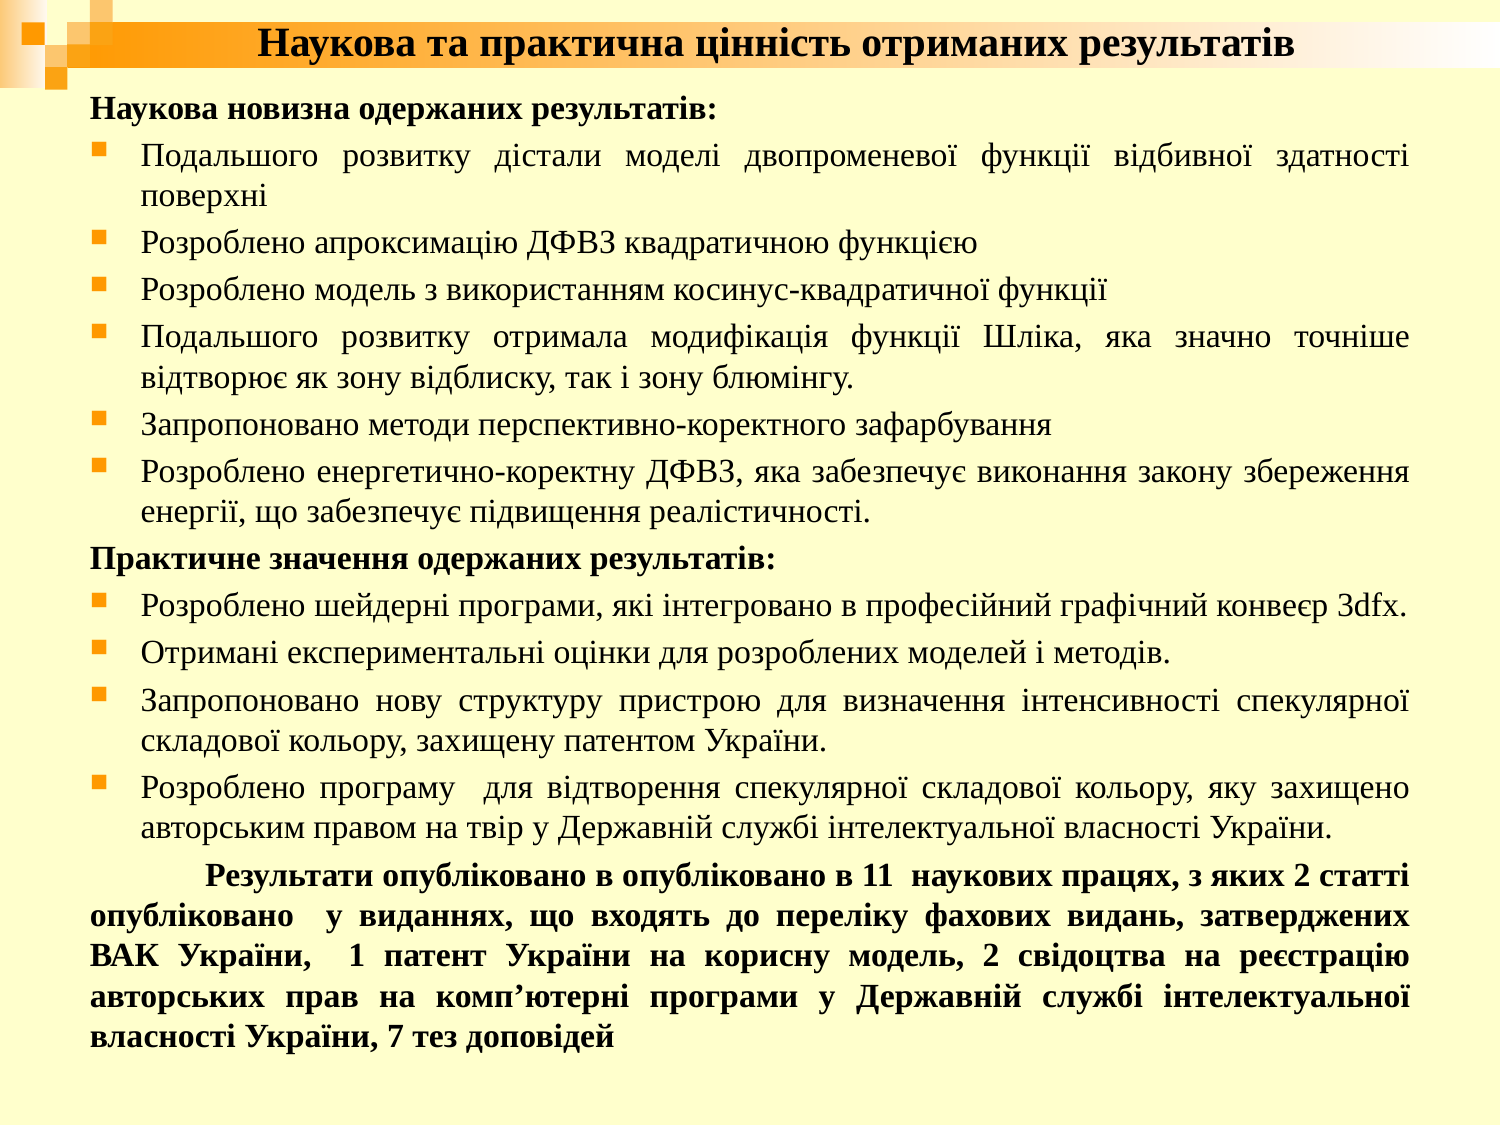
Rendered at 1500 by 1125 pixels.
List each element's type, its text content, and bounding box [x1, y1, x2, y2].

text_box Наукова та практична цінність отриманих результатів [53, 7, 1500, 65]
text_box Наукова новизна одержаних результатів: Подальшого розвитку дістали моделі двопроменевої функції відбивної здатності поверхні Розроблено апроксимацію ДФВЗ квадратичною функцією Розроблено модель з використанням косинус-квадратичної функції Подальшого розвитку отримала модифікація функції Шліка, яка значно точніше відтворює як зону відблиску, так і зону блюмінгу. Запропоновано методи перспективно-коректного зафарбування Розроблено енергетично-коректну ДФВЗ, яка забезпечує виконання закону збереження енергії, що забезпечує підвищення реалістичності. Практичне значення одержаних результатів: Розроблено шейдерні програми, які інтегровано в професійний графічний конвеєр 3dfx. Отримані експериментальні оцінки для розроблених моделей і методів. Запропоновано нову структуру пристрою для визначення інтенсивності спекулярної складової кольору, захищену патентом України. Розроблено програму для відтворення спекулярної складової кольору, яку захищено авторським правом на твір у Державній службі інтелектуальної власності України. Результати опубліковано в опубліковано в 11 наукових працях, з яких 2 статті опубліковано у виданнях, що входять до переліку фахових видань, затверджених ВАК України, 1 патент України на корисну модель, 2 свідоцтва на реєстрацію авторських прав на комп’ютерні програми у Державній службі інтелектуальної власності України, 7 тез доповідей [74, 78, 1425, 1100]
